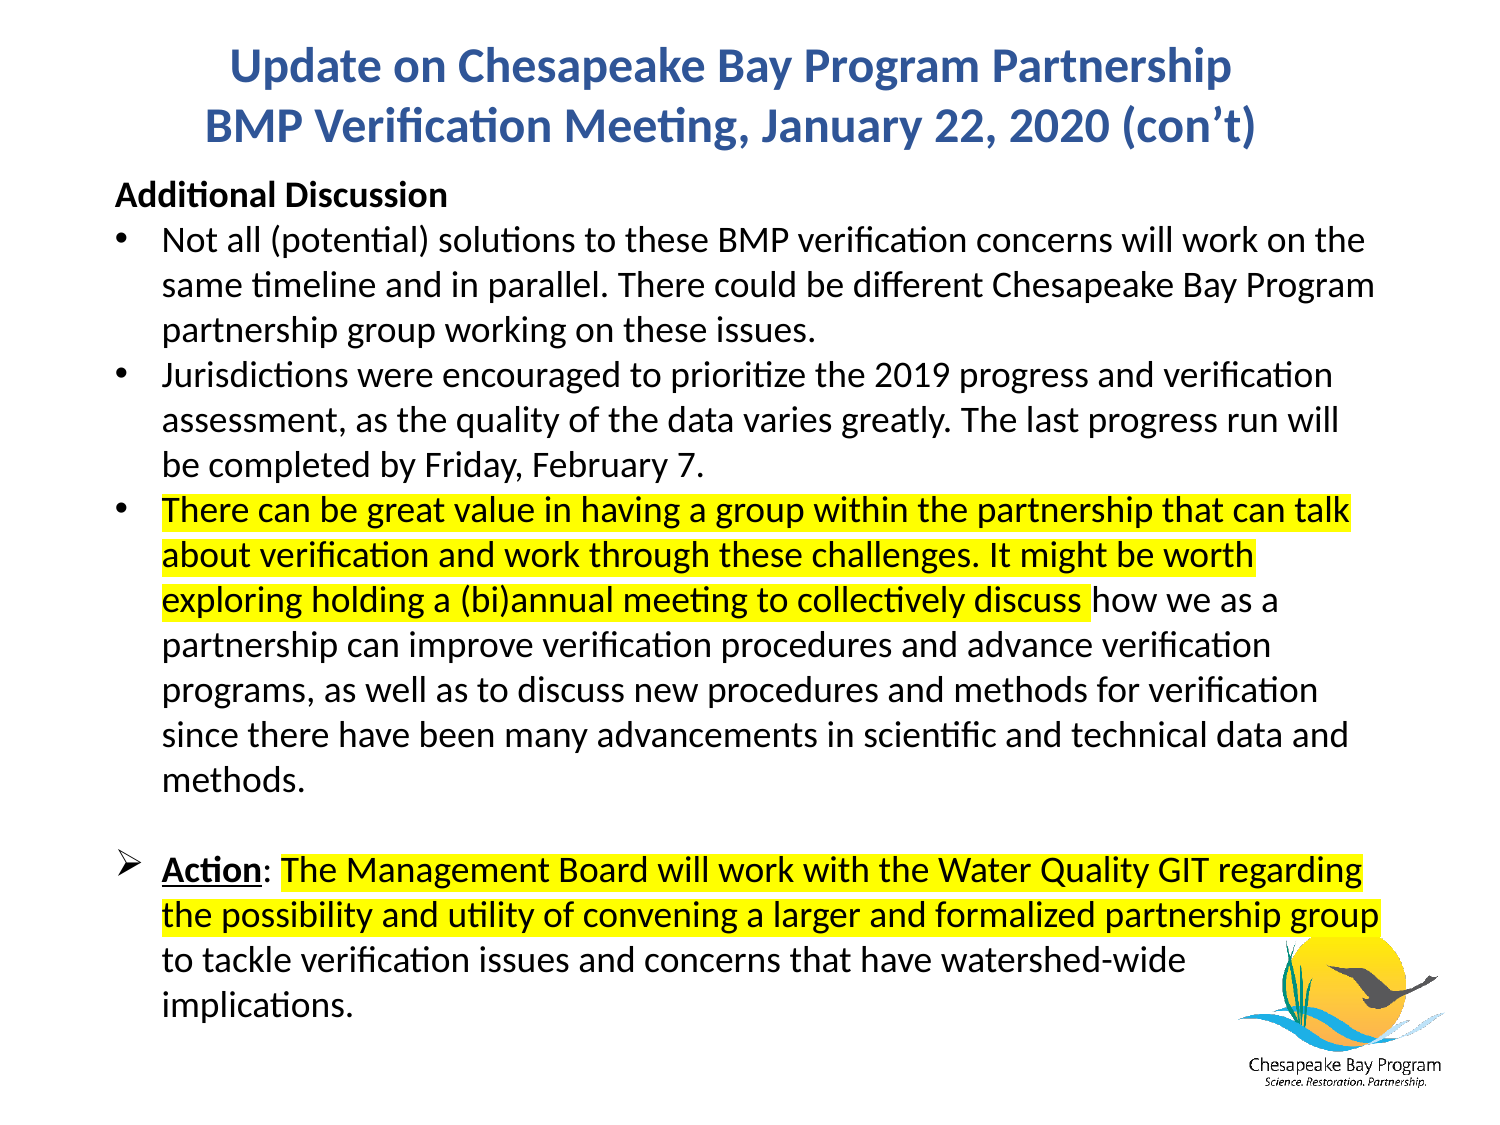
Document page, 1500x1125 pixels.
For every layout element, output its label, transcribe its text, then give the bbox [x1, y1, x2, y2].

text_box Update on Chesapeake Bay Program Partnership BMP Verification Meeting, January 22, 2020 (con’t) [162, 24, 1300, 160]
text_box Additional Discussion Not all (potential) solutions to these BMP verification concerns will work on the same timeline and in parallel. There could be different Chesapeake Bay Program partnership group working on these issues. Jurisdictions were encouraged to prioritize the 2019 progress and verification assessment, as the quality of the data varies greatly. The last progress run will be completed by Friday, February 7. There can be great value in having a group within the partnership that can talk about verification and work through these challenges. It might be worth exploring holding a (bi)annual meeting to collectively discuss how we as a partnership can improve verification procedures and advance verification programs, as well as to discuss new procedures and methods for verification since there have been many advancements in scientific and technical data and methods. Action: The Management Board will work with the Water Quality GIT regarding the possibility and utility of convening a larger and formalized partnership group to tackle verification issues and concerns that have watershed-wide implications. [99, 162, 1400, 1078]
picture [1237, 925, 1445, 1088]
